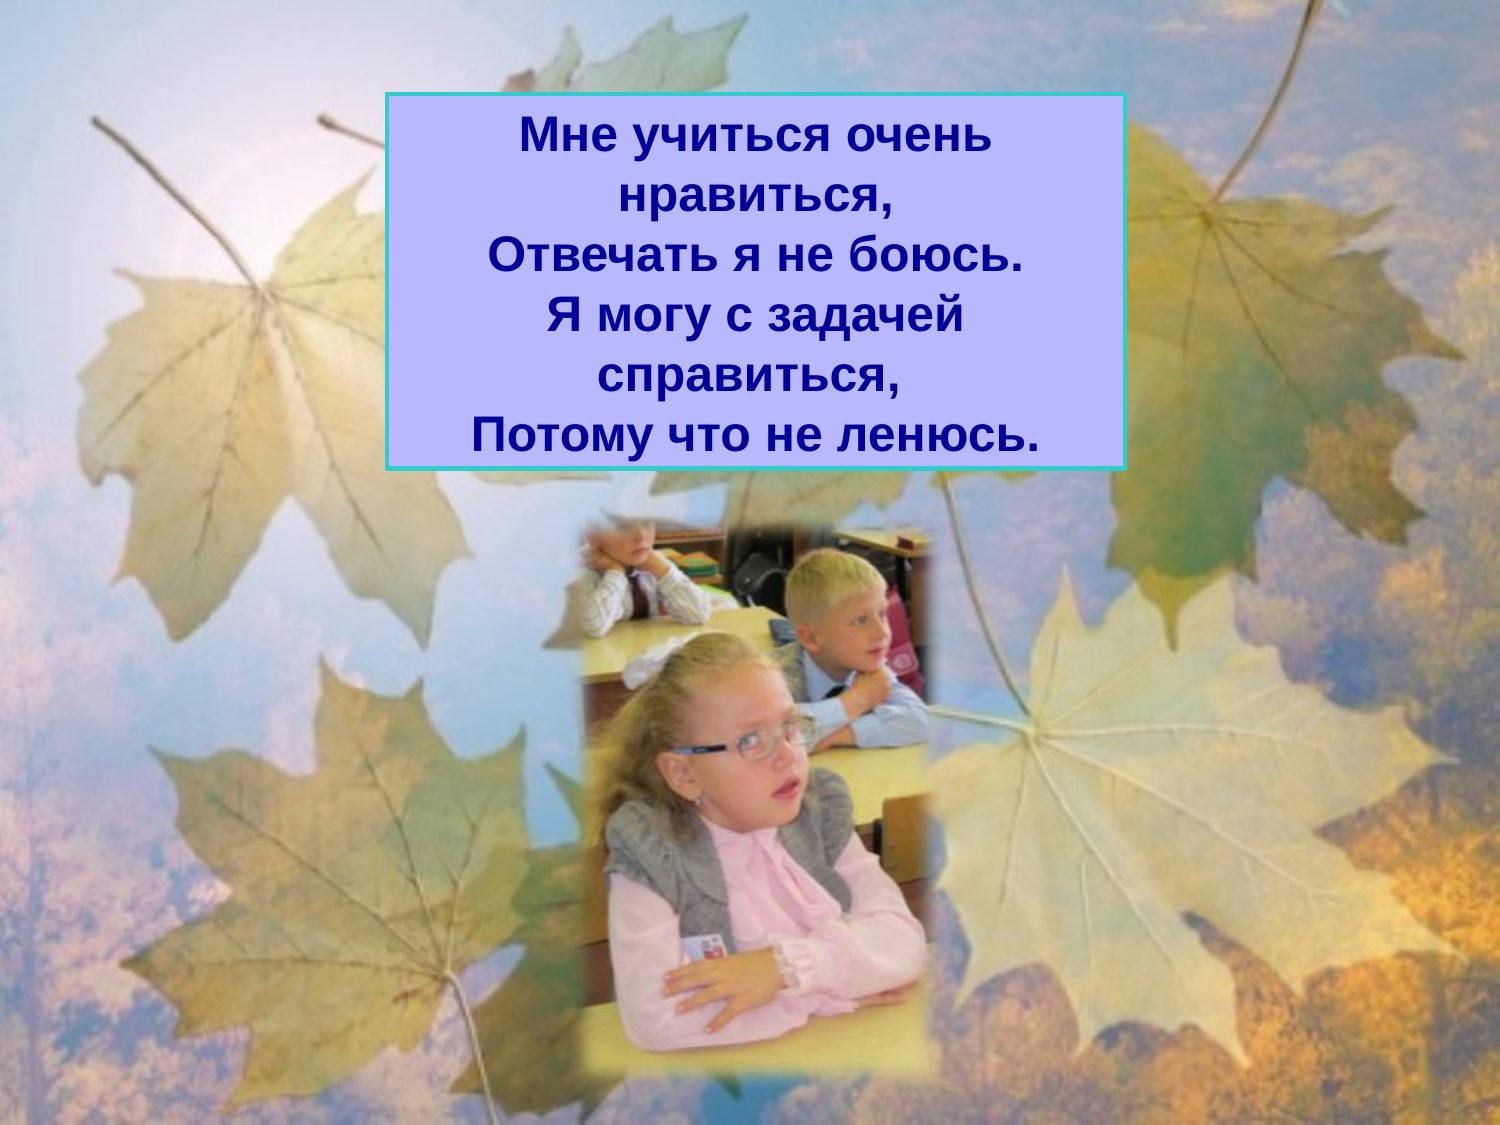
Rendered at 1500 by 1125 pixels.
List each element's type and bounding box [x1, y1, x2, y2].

picture [566, 512, 946, 1092]
list [0, 0, 1500, 1125]
